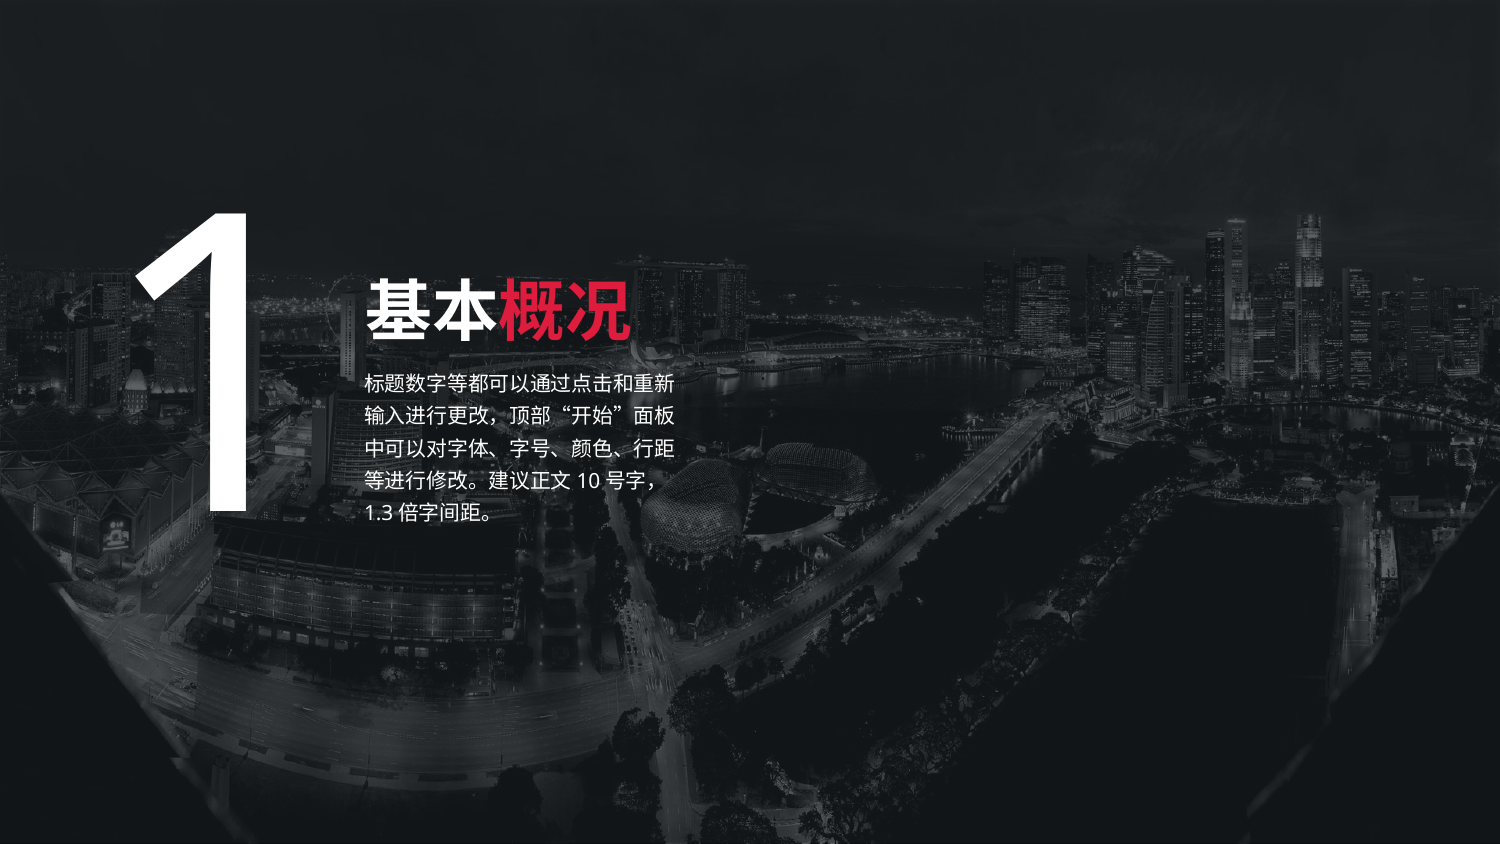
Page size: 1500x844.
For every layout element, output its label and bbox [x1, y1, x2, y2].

text_box [0, 0, 1500, 844]
text_box [85, 183, 698, 621]
